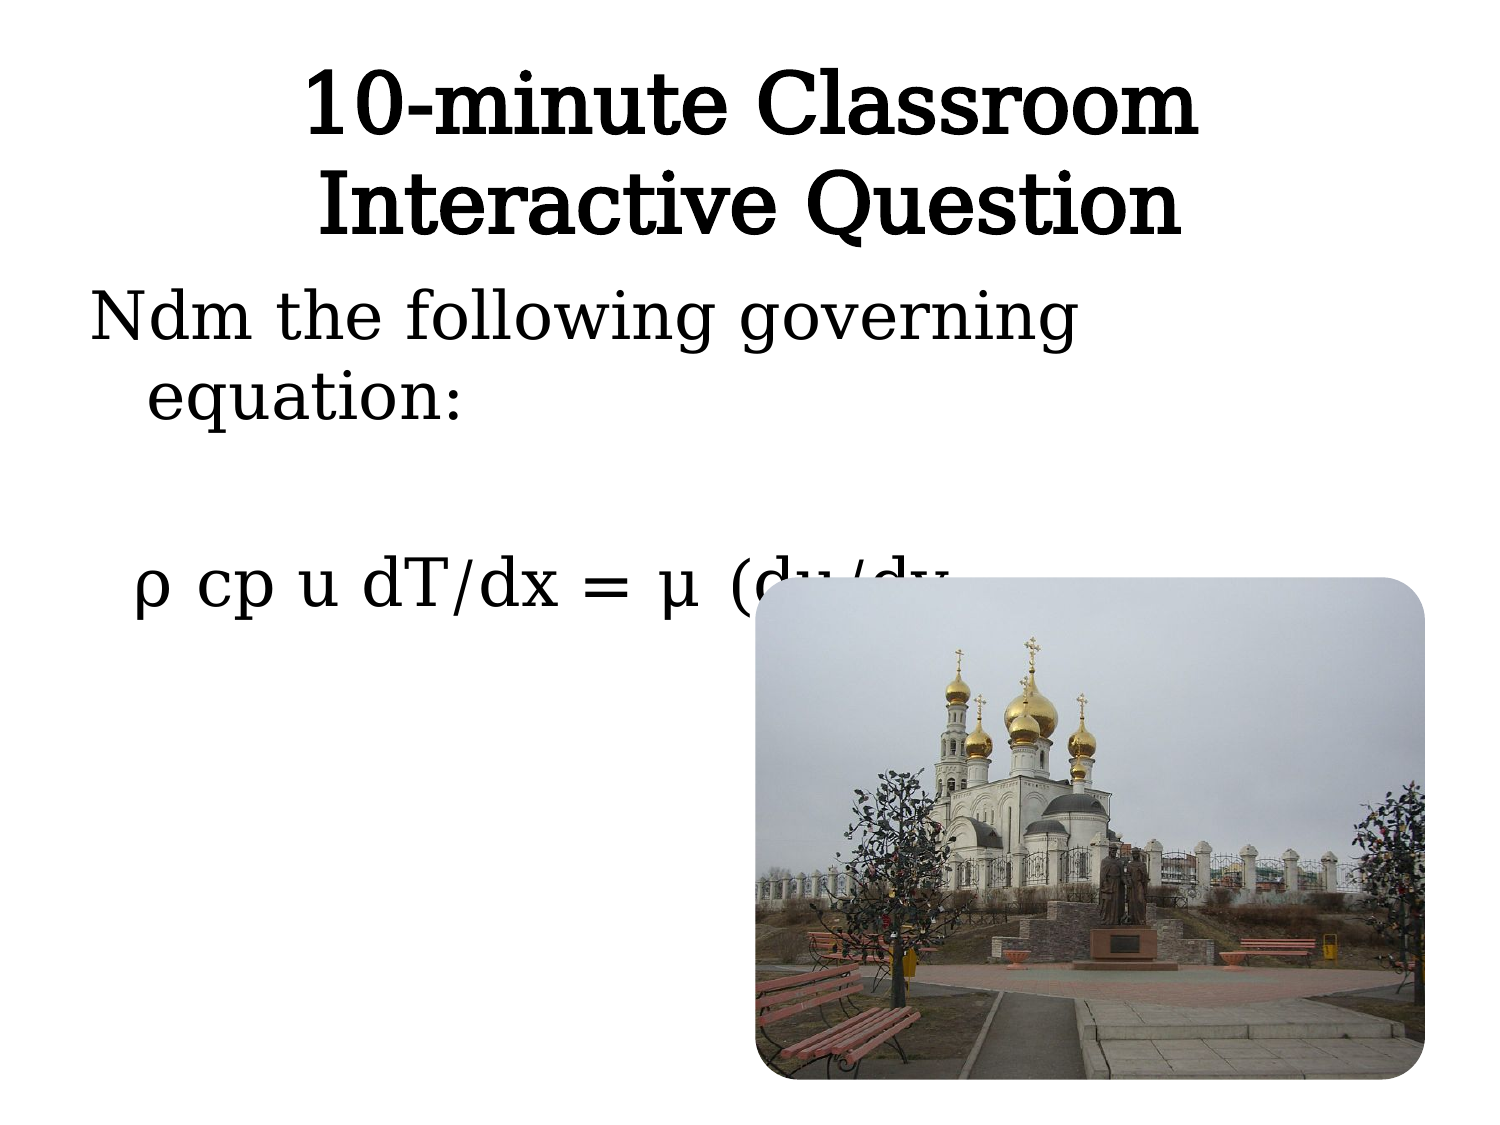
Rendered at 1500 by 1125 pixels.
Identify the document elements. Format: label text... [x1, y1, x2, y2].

picture [754, 576, 1426, 1080]
title 10-minute Classroom Interactive Question [75, 41, 1425, 209]
